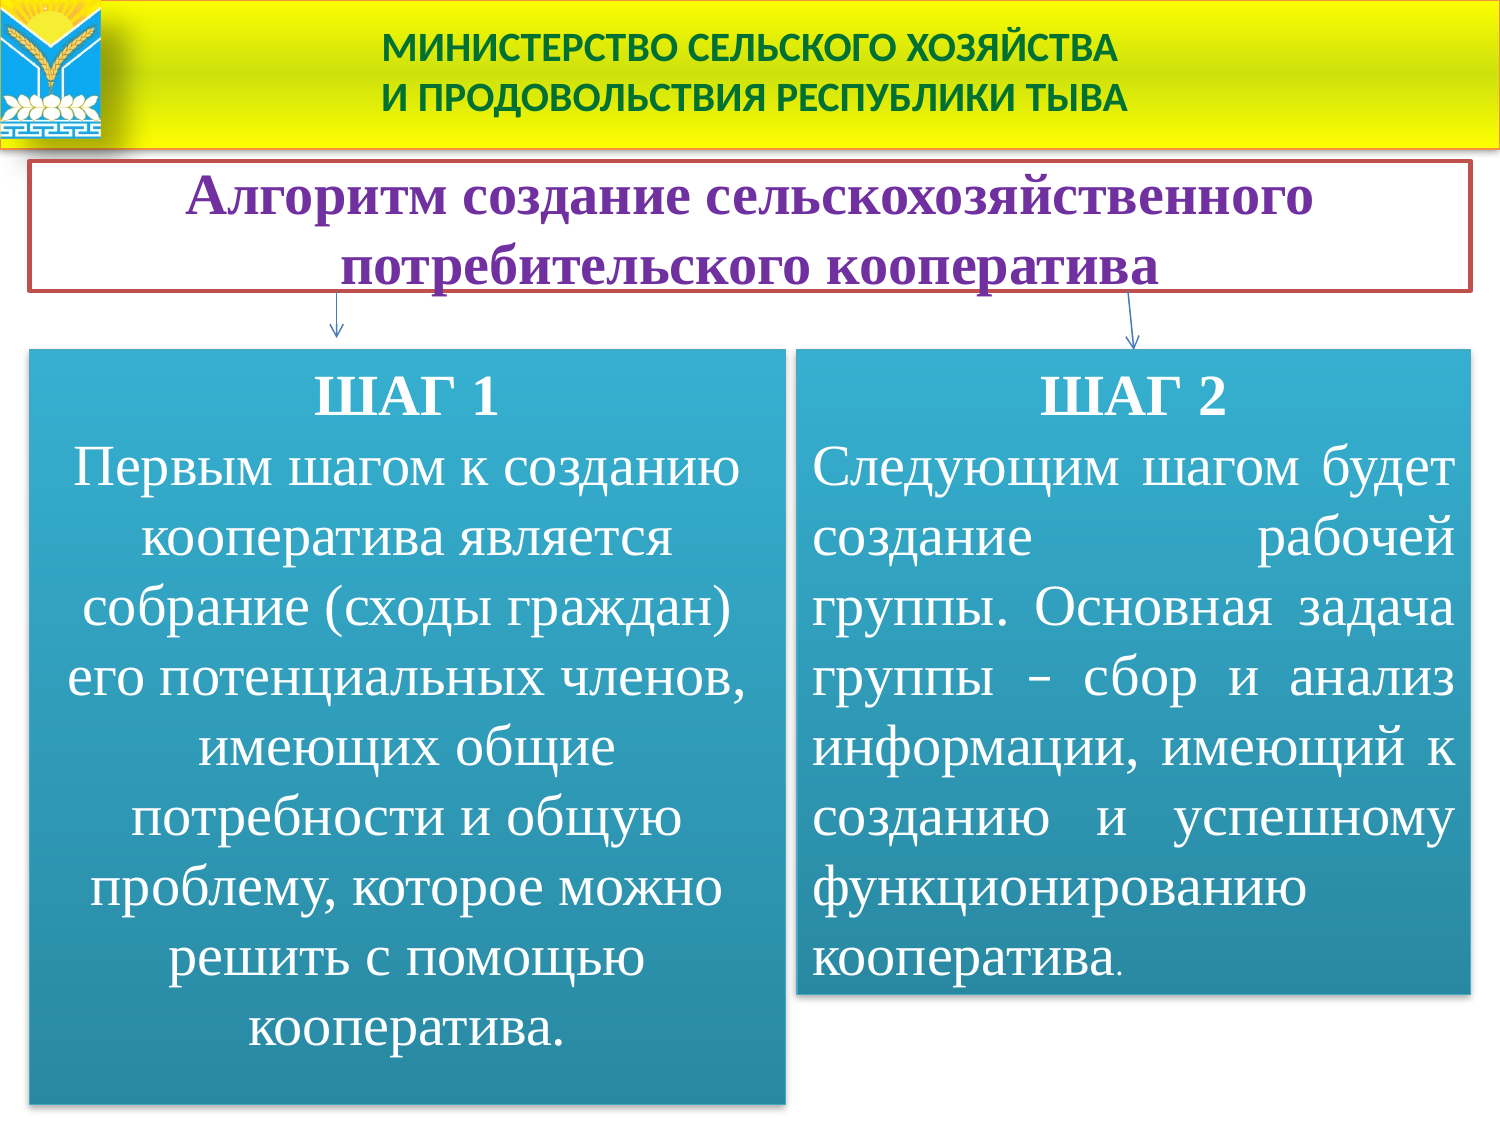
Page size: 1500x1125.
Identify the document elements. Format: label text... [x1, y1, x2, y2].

text_box МИНИСТЕРСТВО СЕЛЬСКОГО ХОЗЯЙСТВА И ПРОДОВОЛЬСТВИЯ РЕСПУБЛИКИ ТЫВА [103, 0, 1500, 150]
picture [0, 0, 101, 139]
text_box ШАГ 1 Первым шагом к созданию кооператива является собрание (сходы граждан) его потенциальных членов, имеющих общие потребности и общую проблему, которое можно решить с помощью кооператива. [29, 349, 786, 1105]
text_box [1127, 290, 1135, 350]
text_box ШАГ 2 Следующим шагом будет создание рабочей группы. Основная задача группы – сбор и анализ информации, имеющий к созданию и успешному функционированию кооператива. [796, 349, 1471, 995]
text_box Алгоритм создание сельскохозяйственного потребительского кооператива [27, 159, 1473, 293]
